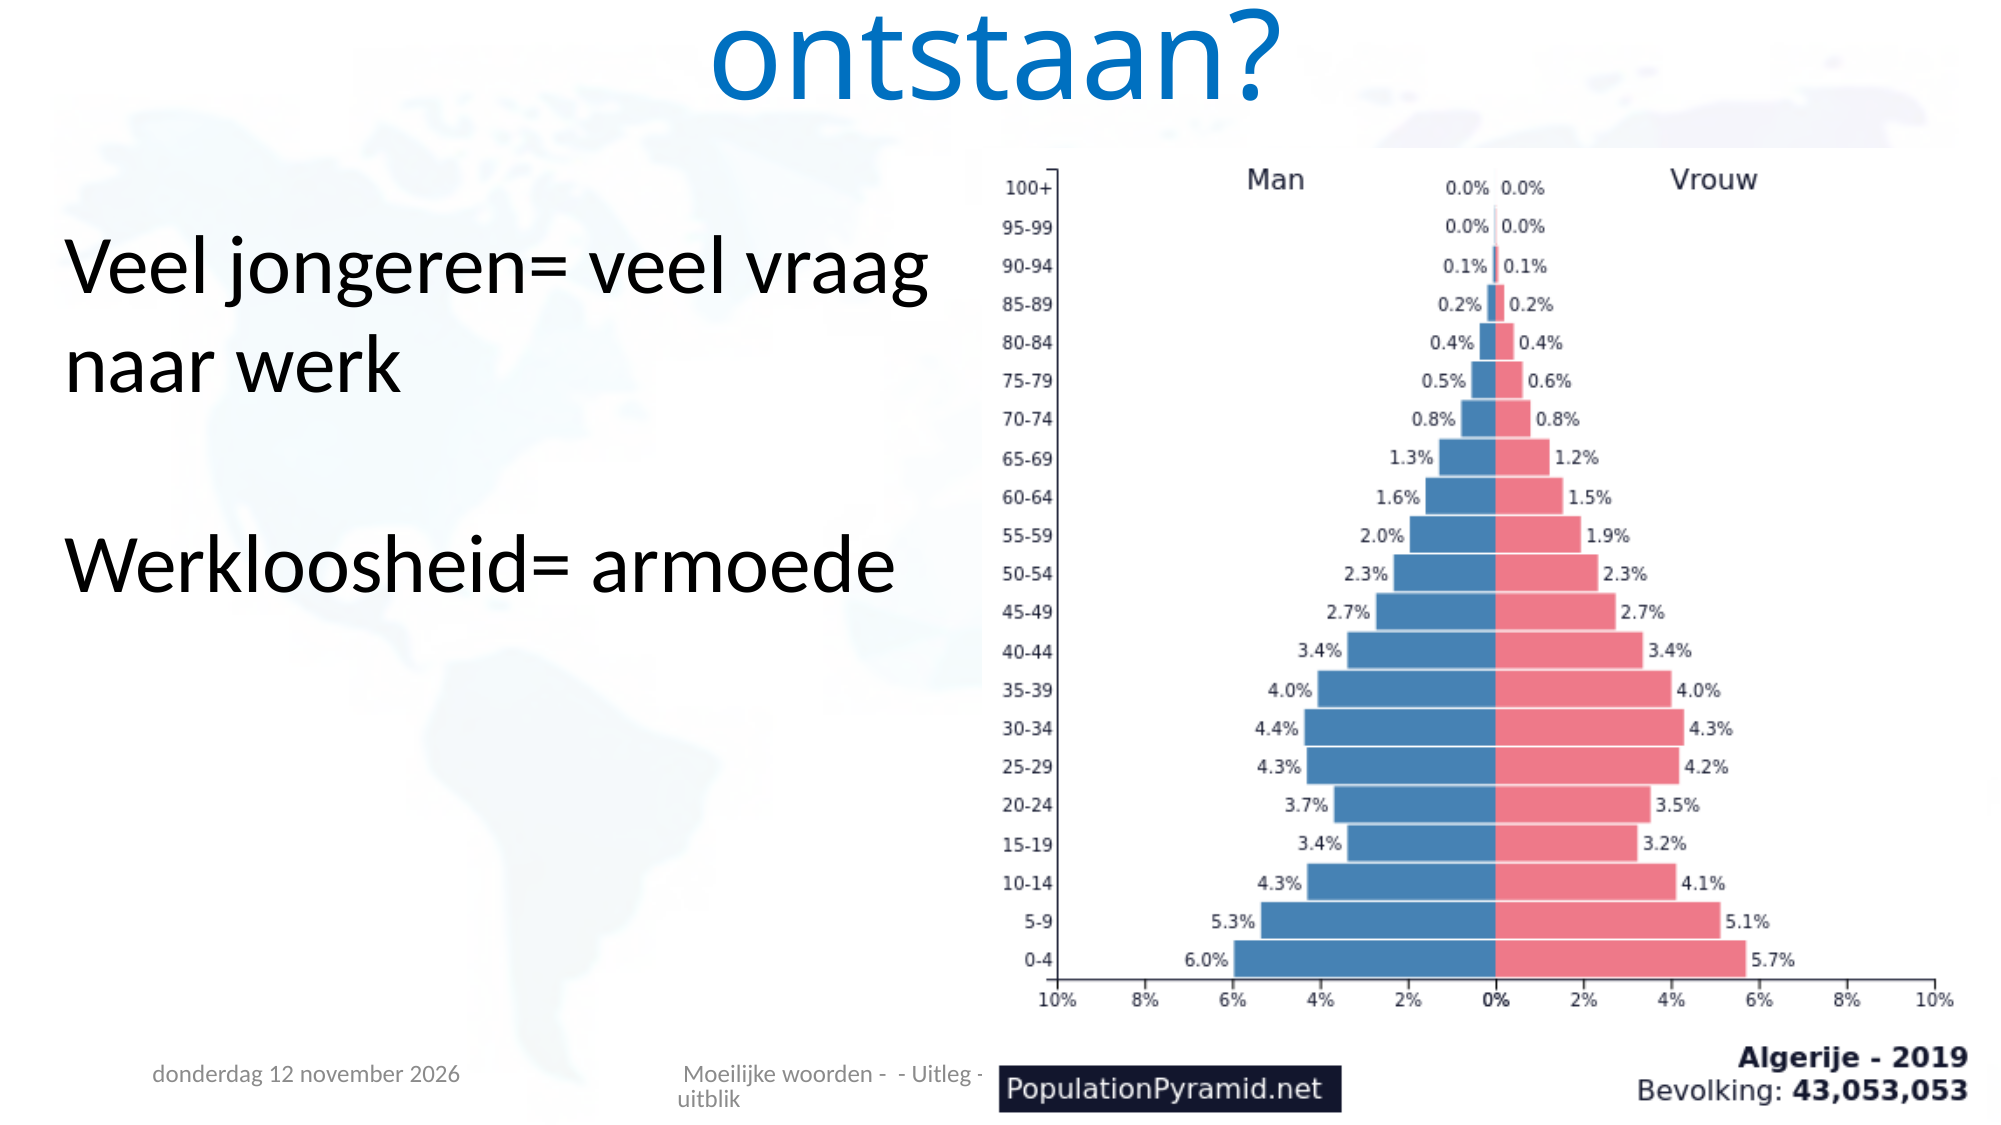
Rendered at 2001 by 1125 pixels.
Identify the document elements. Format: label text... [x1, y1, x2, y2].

text_box [364, 104, 1945, 202]
footer Moeilijke woorden - - Uitleg - Lezen- Zelfstandig werken - Vooruitblik [662, 1042, 982, 1103]
text_box Veel jongeren= veel vraag naar werk Werkloosheid= armoede [49, 202, 982, 618]
picture [982, 148, 1987, 1125]
title Waardoor kunnen conflicten ontstaan? [0, 0, 2000, 135]
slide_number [137, 1042, 588, 1103]
